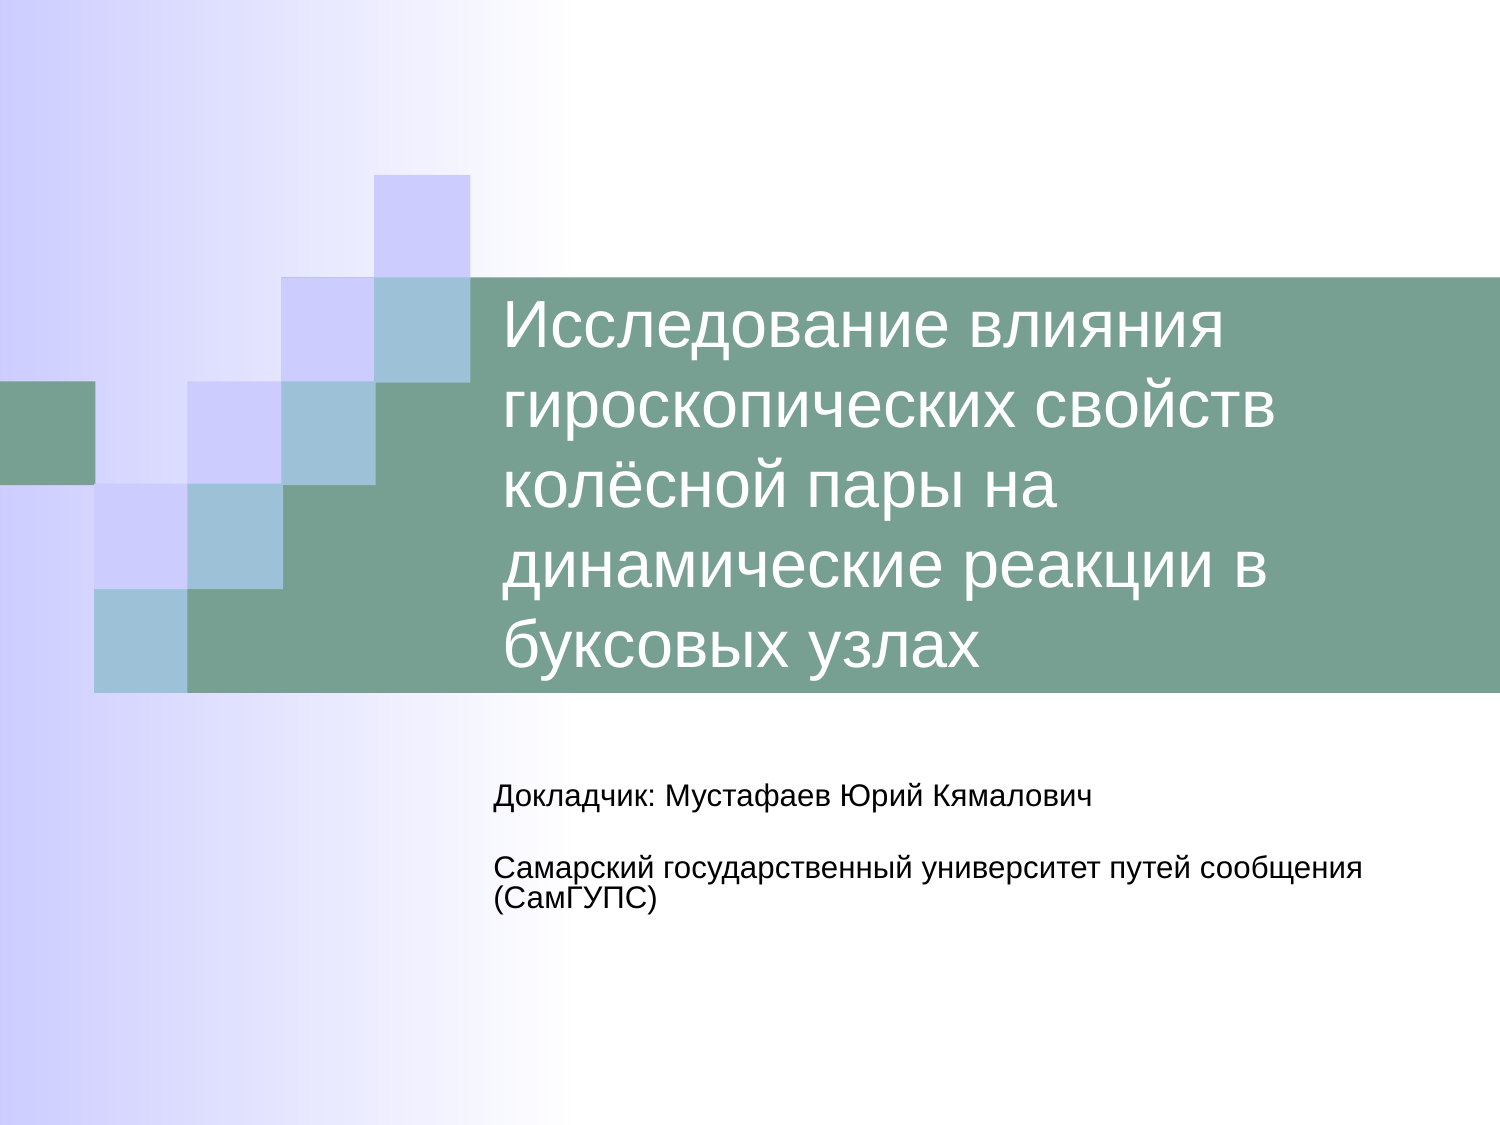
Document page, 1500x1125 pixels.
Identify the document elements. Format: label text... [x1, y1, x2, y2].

subtitle Докладчик: Мустафаев Юрий Кямалович Самарский государственный университет путей сообщения (СамГУПС) [478, 774, 1467, 933]
title Исследование влияния гироскопических свойств колёсной пары на динамические реакции в буксовых узлах [487, 299, 1476, 663]
